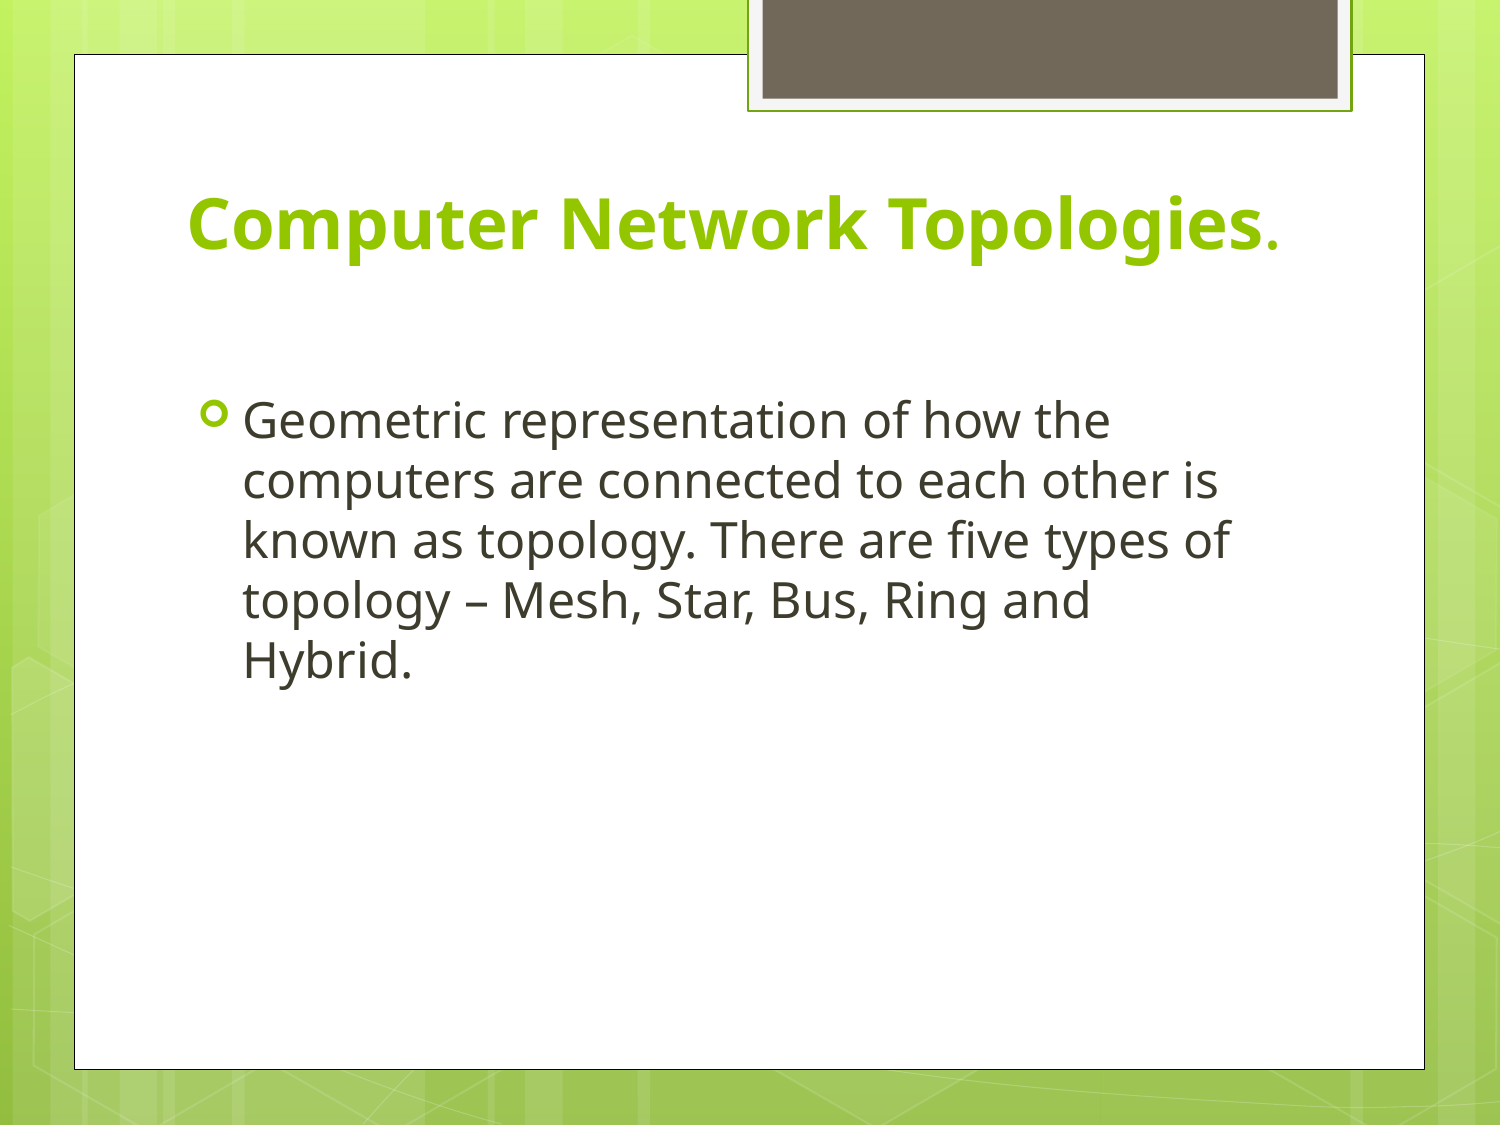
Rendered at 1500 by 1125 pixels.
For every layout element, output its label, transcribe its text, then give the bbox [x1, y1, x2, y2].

list Geometric representation of how the computers are connected to each other is known as topology. There are five types of topology – Mesh, Star, Bus, Ring and Hybrid. [171, 381, 1283, 957]
title Computer Network Topologies. [171, 168, 1324, 357]
